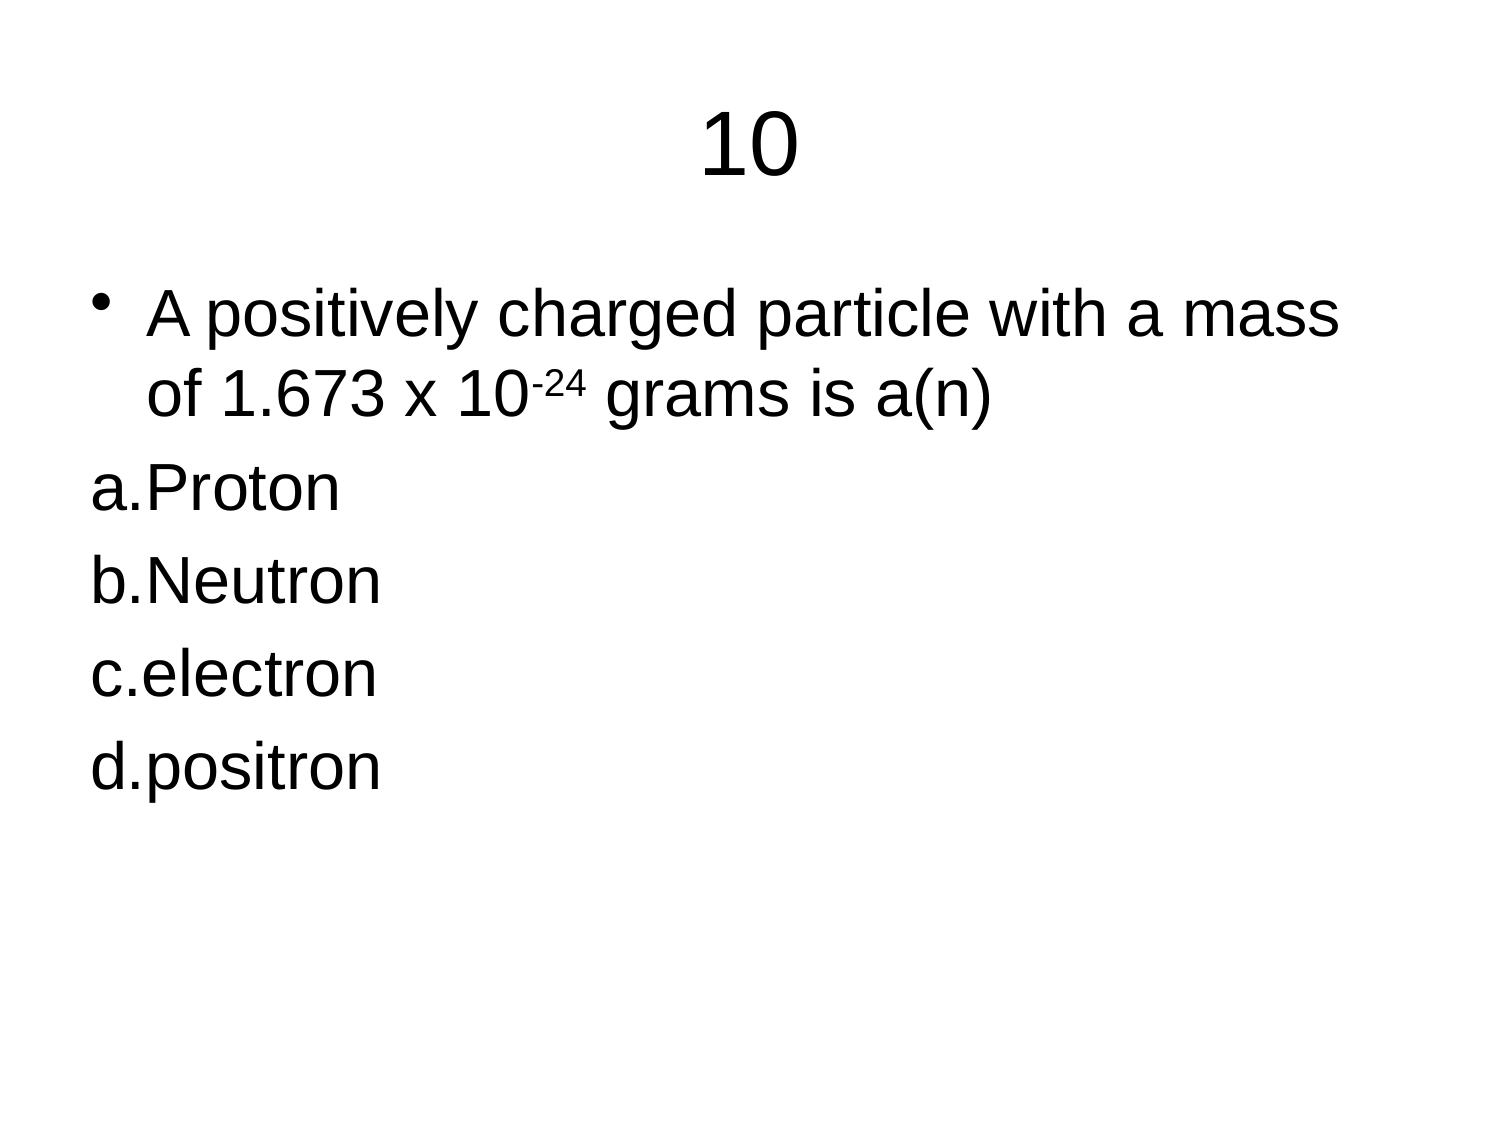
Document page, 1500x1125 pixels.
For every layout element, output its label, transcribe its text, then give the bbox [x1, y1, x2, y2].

list A positively charged particle with a mass of 1.673 x 10-24 grams is a(n) a.Proton b.Neutron c.electron d.positron [74, 262, 1426, 1006]
title 10 [74, 44, 1426, 233]
